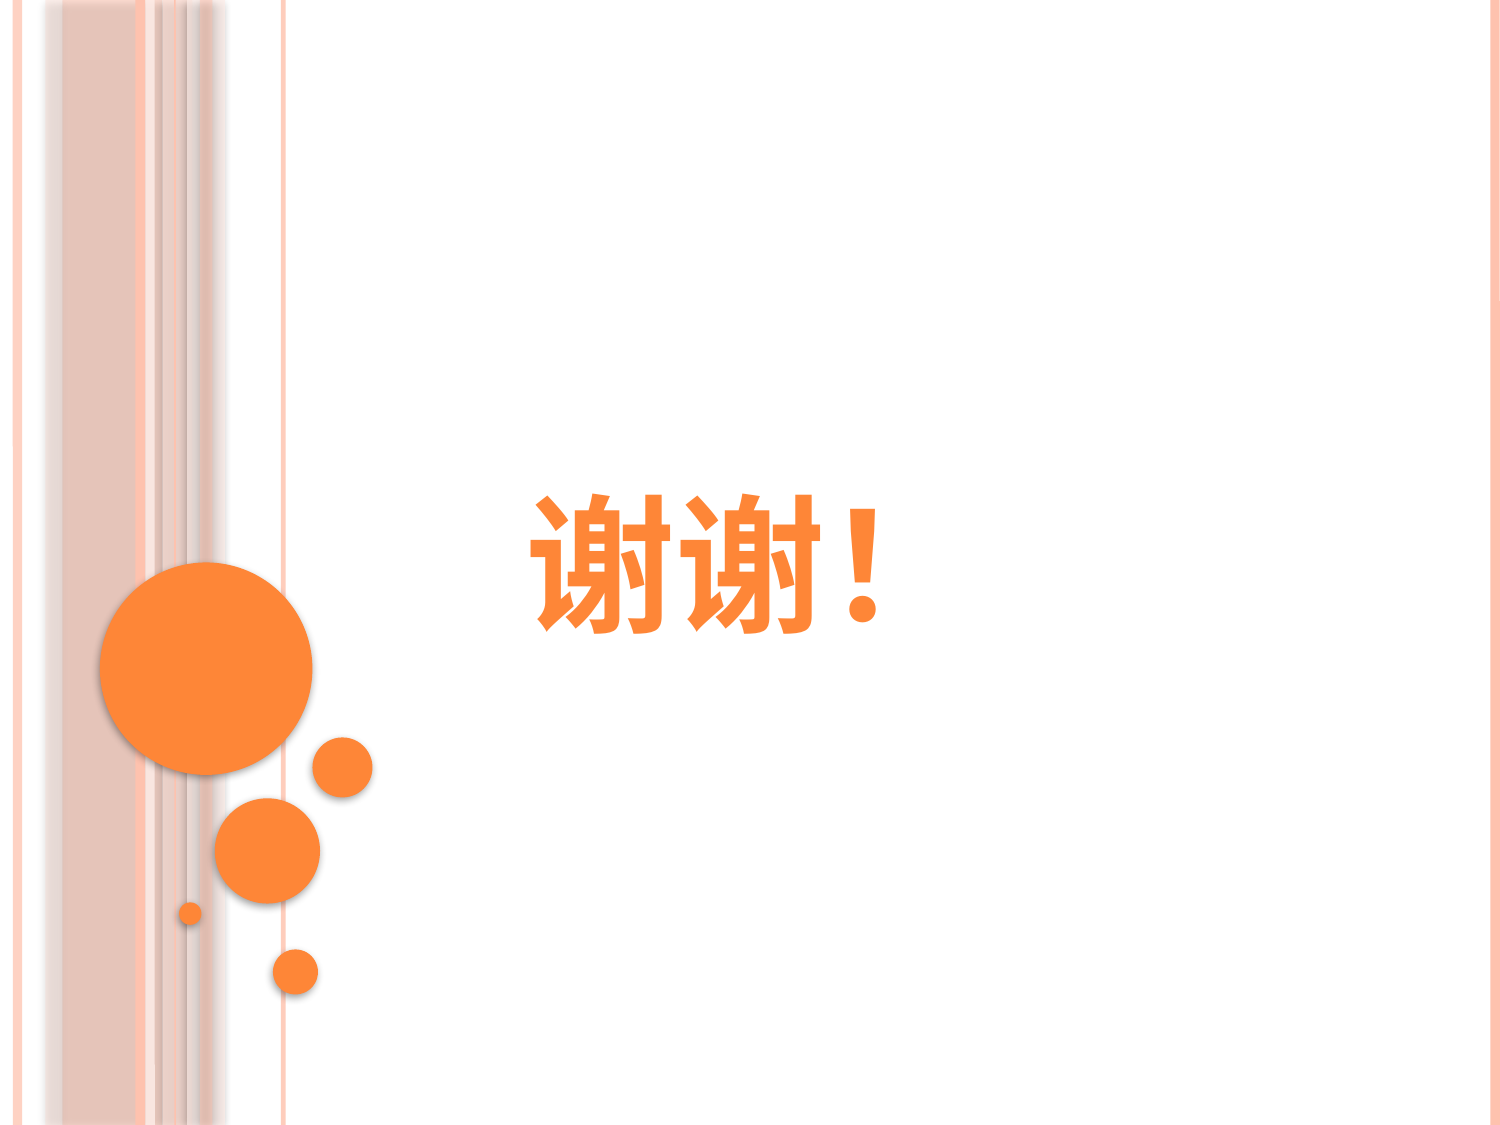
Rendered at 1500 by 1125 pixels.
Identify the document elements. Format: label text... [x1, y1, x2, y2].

text_box 谢谢！ [510, 464, 990, 659]
